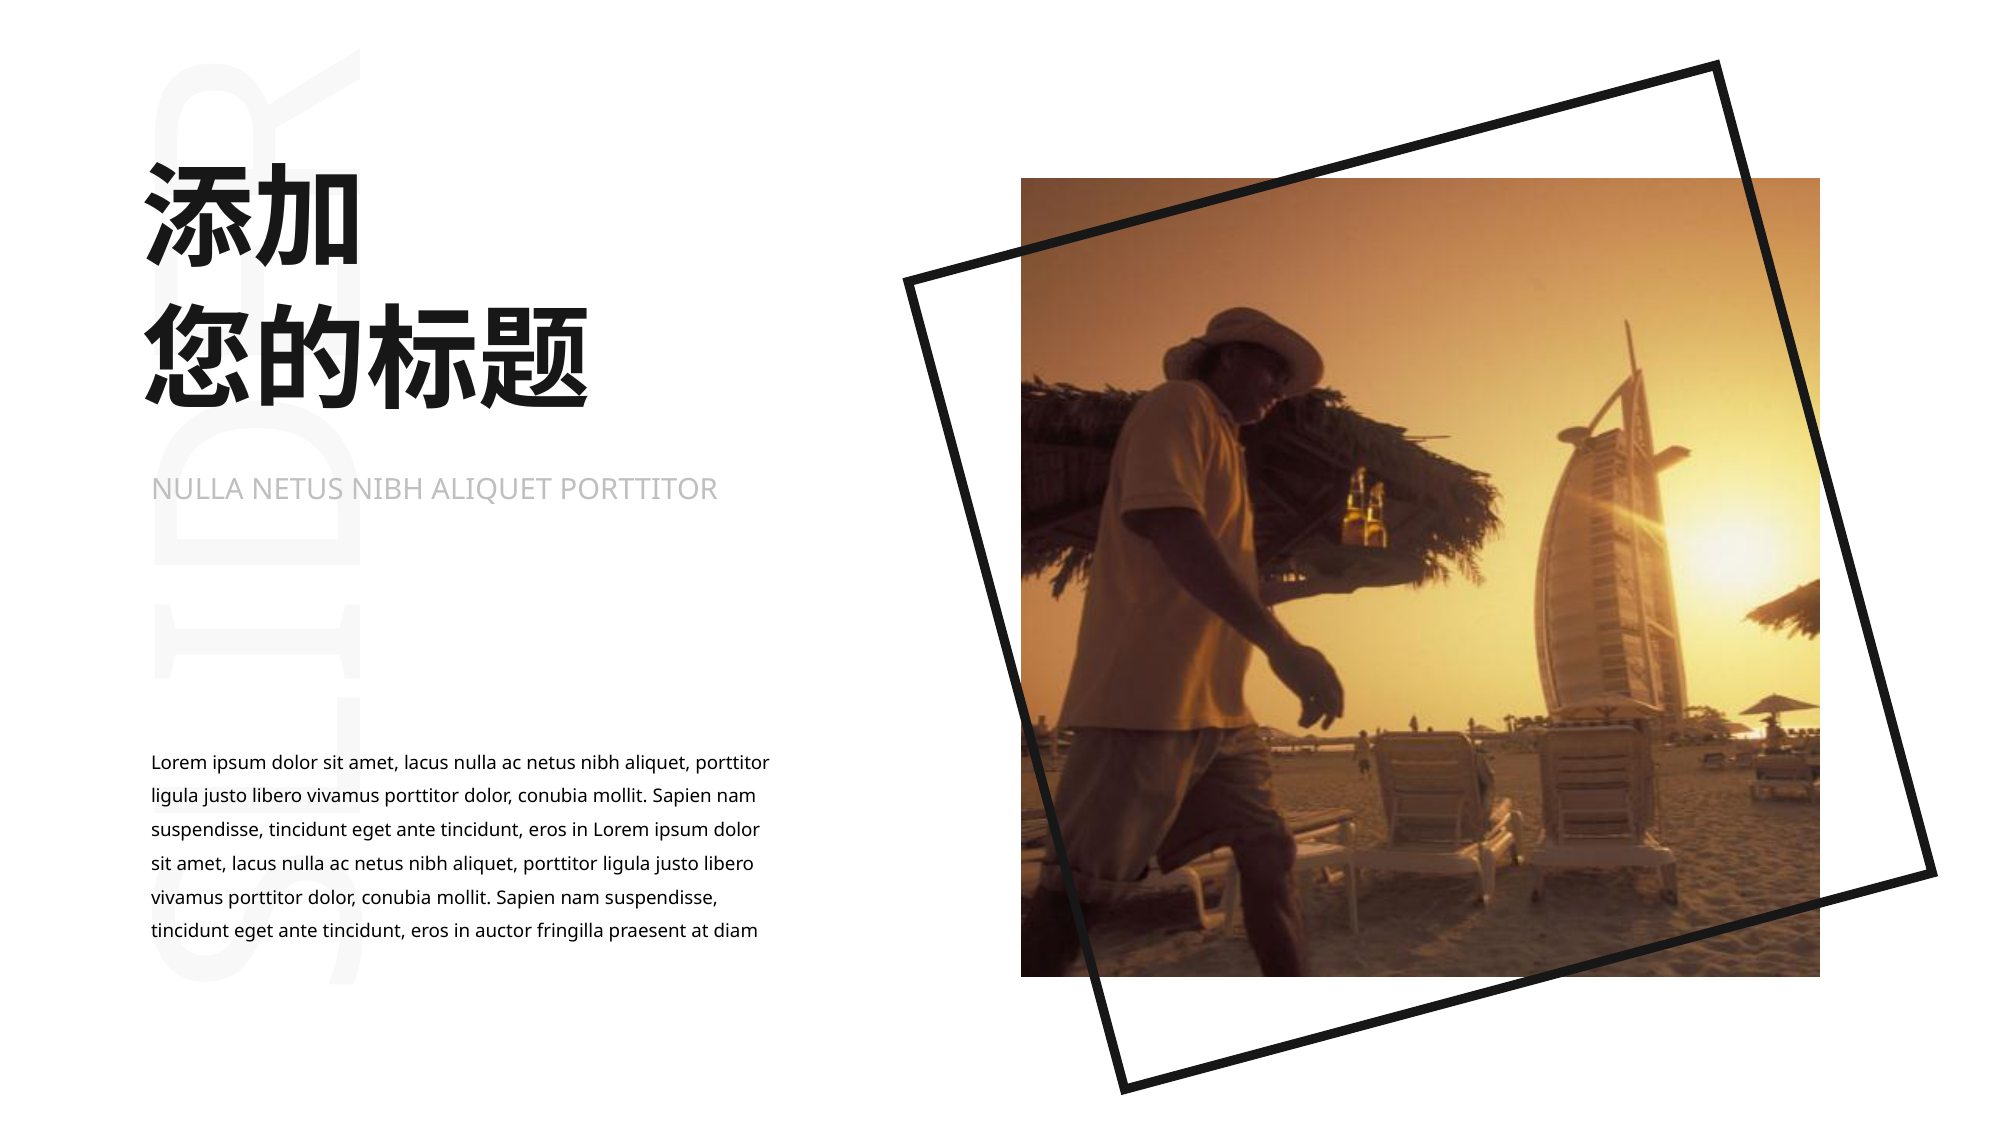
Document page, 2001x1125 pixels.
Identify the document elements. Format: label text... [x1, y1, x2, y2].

text_box [906, 250, 1021, 707]
picture [1021, 178, 1820, 977]
text_box NULLA NETUS NIBH ALIQUET PORTTITOR [136, 462, 746, 513]
text_box [1290, 63, 1748, 178]
text_box 添加 您的标题 [126, 153, 881, 401]
text_box [1093, 977, 1548, 1091]
text_box [1820, 449, 1934, 905]
text_box Lorem ipsum dolor sit amet, lacus nulla ac netus nibh aliquet, porttitor ligula justo libero vivamus porttitor dolor, conubia mollit. Sapien nam suspendisse, tincidunt eget ante tincidunt, eros in Lorem ipsum dolor sit amet, lacus nulla ac netus nibh aliquet, porttitor ligula justo libero vivamus porttitor dolor, conubia mollit. Sapien nam suspendisse, tincidunt eget ante tincidunt, eros in auctor fringilla praesent at diam [136, 731, 795, 949]
text_box SLIDER [104, 0, 391, 1014]
